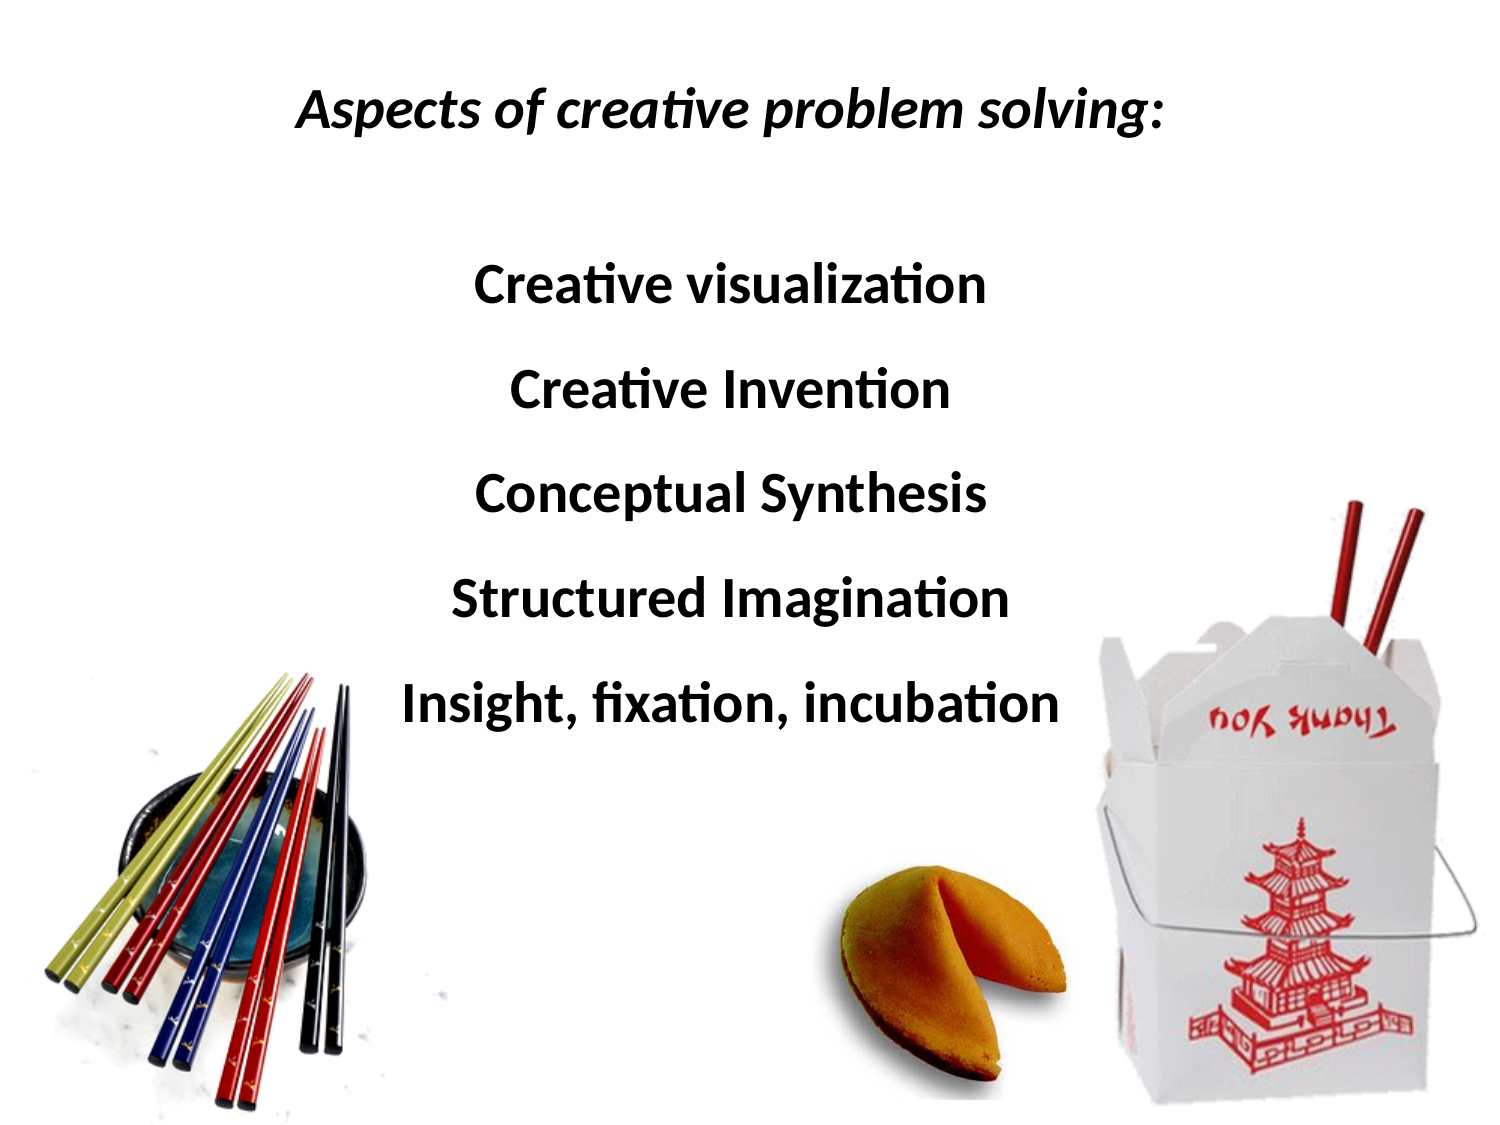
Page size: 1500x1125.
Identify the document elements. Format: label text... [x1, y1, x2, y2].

picture [799, 449, 1500, 1125]
picture [0, 655, 451, 1125]
text_box Aspects of creative problem solving: Creative visualization Creative Invention Conceptual Synthesis Structured Imagination Insight, fixation, incubation [262, 62, 1200, 882]
